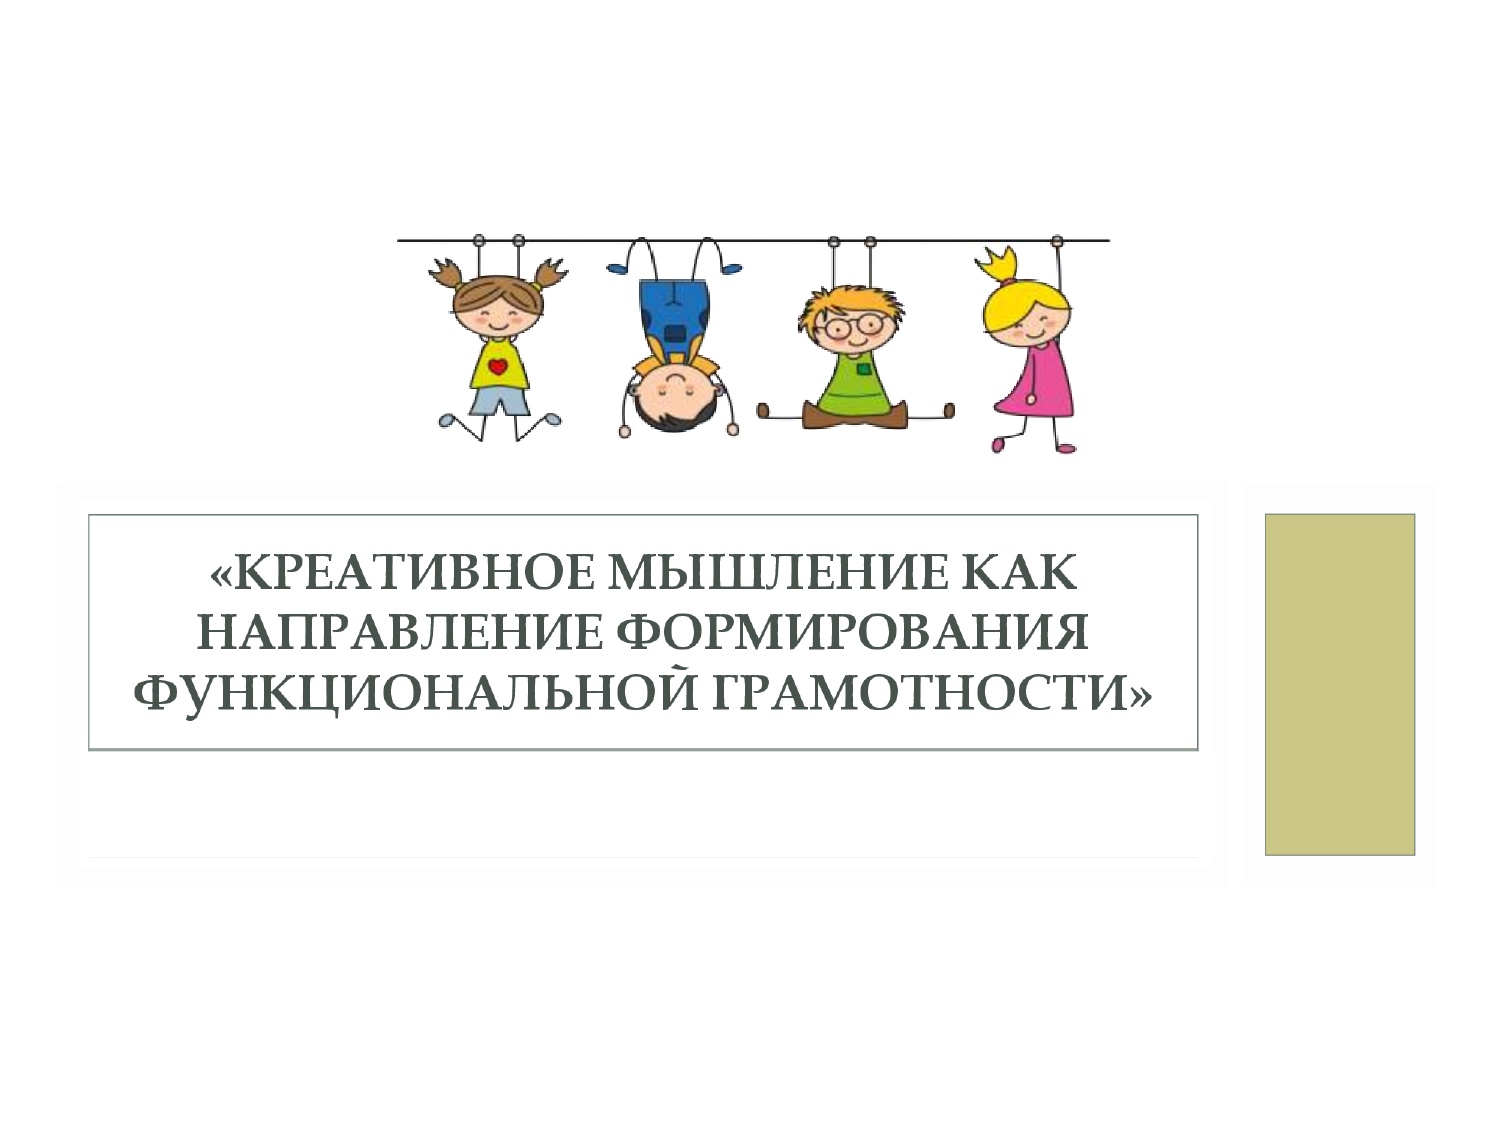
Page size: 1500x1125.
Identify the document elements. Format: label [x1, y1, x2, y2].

picture [0, 195, 1500, 1125]
